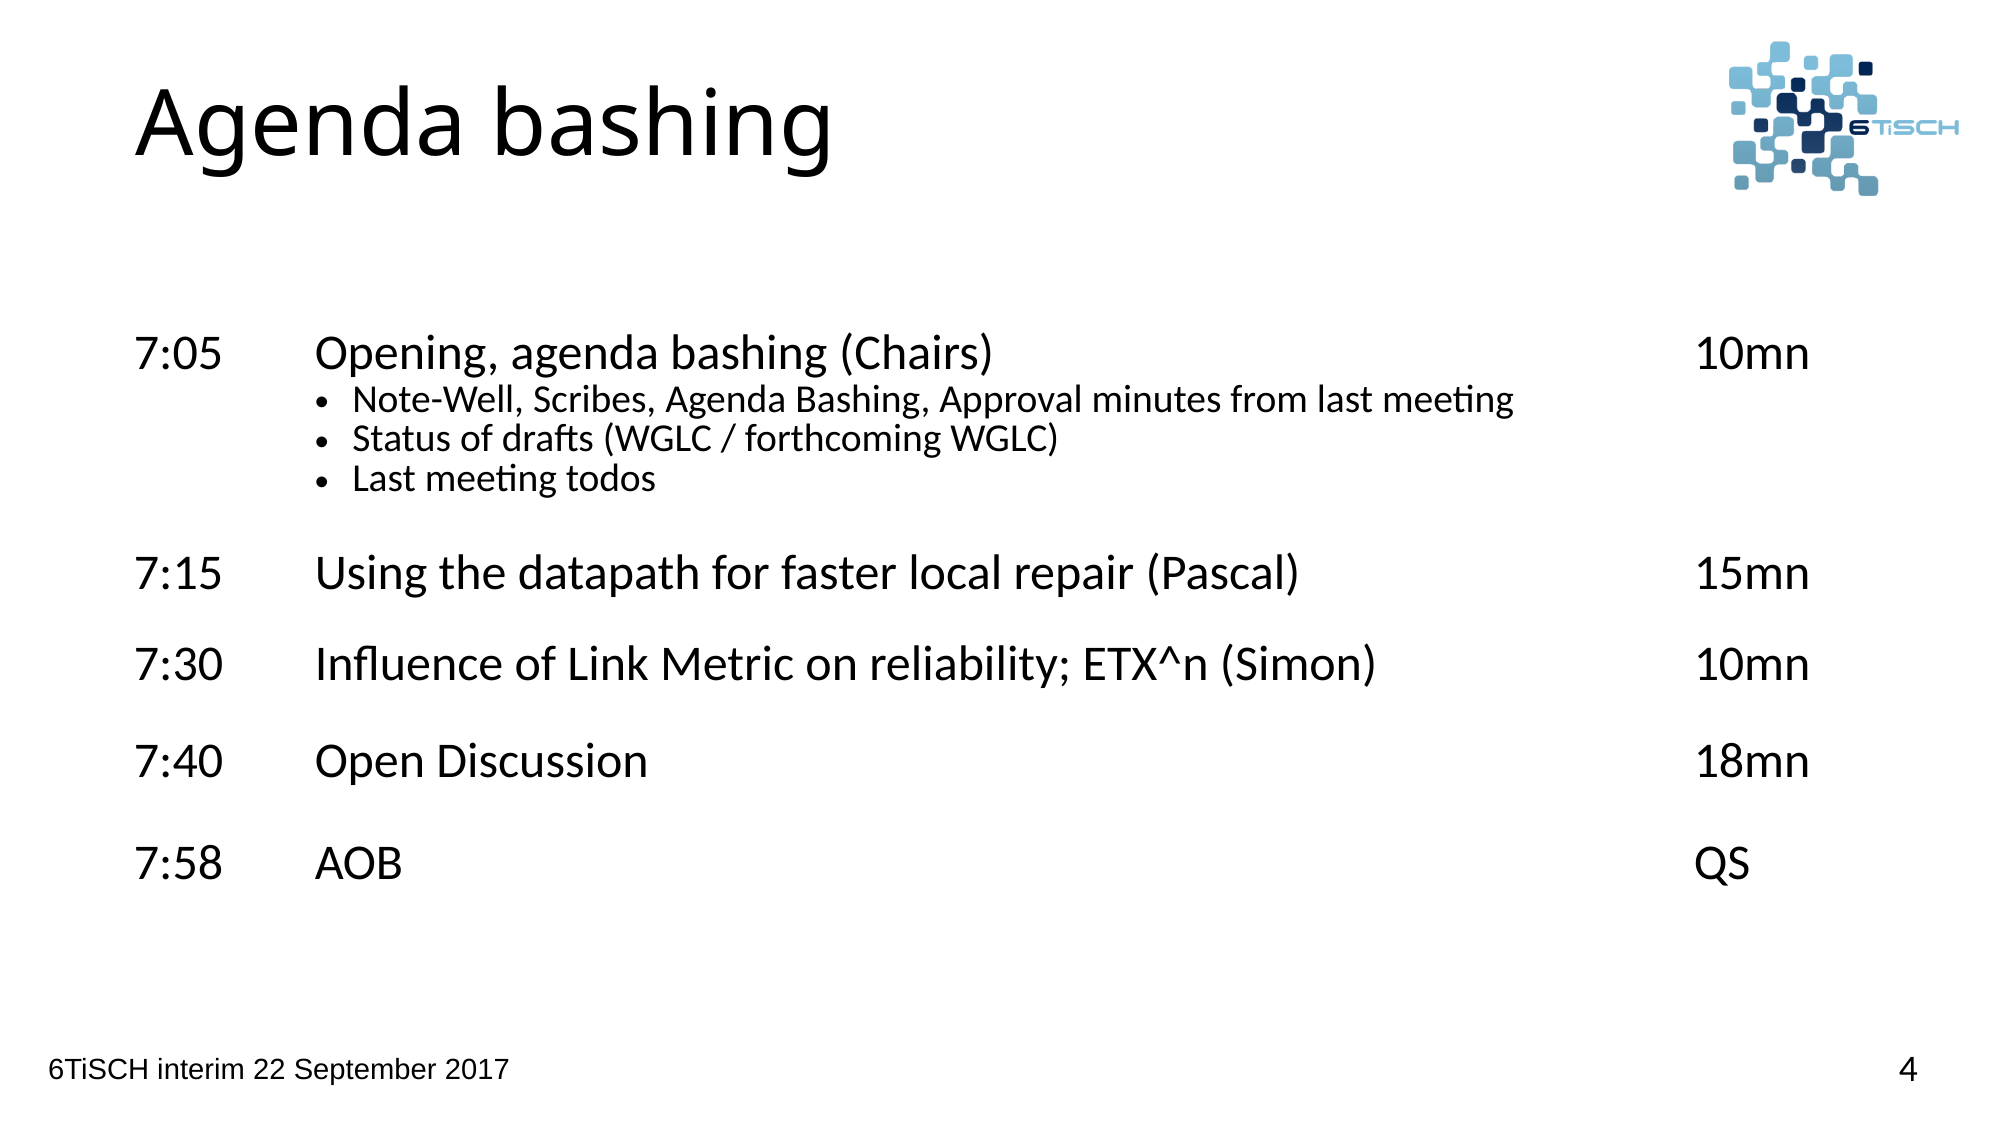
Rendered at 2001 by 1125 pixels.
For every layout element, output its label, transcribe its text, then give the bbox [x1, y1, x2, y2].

table_cell Influence of Link Metric on reliability; ETX^n (Simon) [296, 634, 1673, 729]
table_cell 7:58 [115, 833, 294, 934]
table_header Opening, agenda bashing (Chairs) Note-Well, Scribes, Agenda Bashing, Approval minutes from last meeting Status of drafts (WGLC / forthcoming WGLC) Last meeting todos [296, 323, 1673, 541]
picture [1846, 37, 1963, 200]
table_cell 7:15 [115, 543, 294, 632]
table_cell 7:30 [115, 634, 294, 729]
table_cell Open Discussion [296, 731, 1673, 831]
table_cell 7:40 [115, 731, 294, 831]
table_cell QS [1675, 833, 1852, 934]
title Agenda bashing [120, 17, 1846, 235]
table_cell 15mn [1675, 543, 1852, 632]
table_cell AOB [296, 833, 1673, 934]
table_cell Using the datapath for faster local repair (Pascal) [296, 543, 1673, 632]
table_header 10mn [1675, 323, 1852, 541]
table_header 7:05 [115, 323, 294, 541]
table_cell 18mn [1675, 731, 1852, 831]
slide_number 4 [1482, 1036, 1933, 1097]
table_cell 10mn [1675, 634, 1852, 729]
